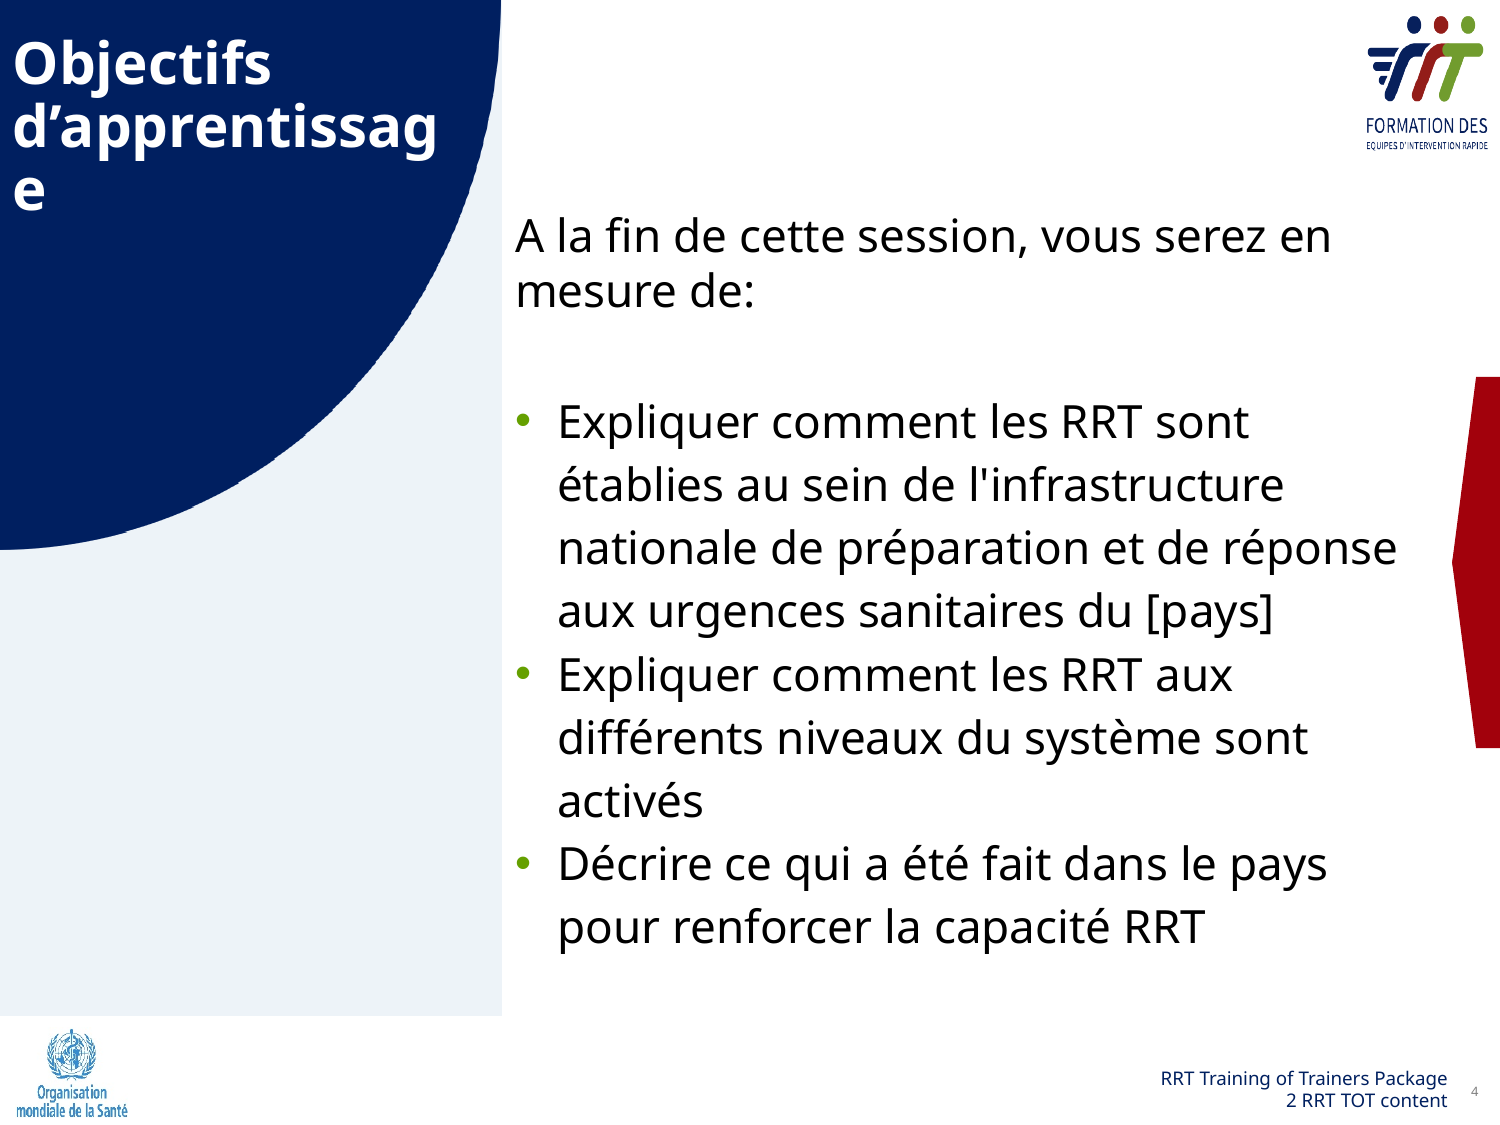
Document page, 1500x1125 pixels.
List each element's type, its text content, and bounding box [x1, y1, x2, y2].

picture [15, 1027, 128, 1118]
text_box Objectifs d’apprentissage [12, 33, 469, 223]
picture [0, 0, 502, 1018]
text_box [1452, 423, 1500, 702]
text_box A la fin de cette session, vous serez en mesure de: Expliquer comment les RRT sont établies au sein de l'infrastructure nationale de préparation et de réponse aux urgences sanitaires du [pays] Expliquer comment les RRT aux différents niveaux du système sont activés Décrire ce qui a été fait dans le pays pour renforcer la capacité RRT [509, 199, 1419, 961]
picture [1366, 15, 1488, 151]
